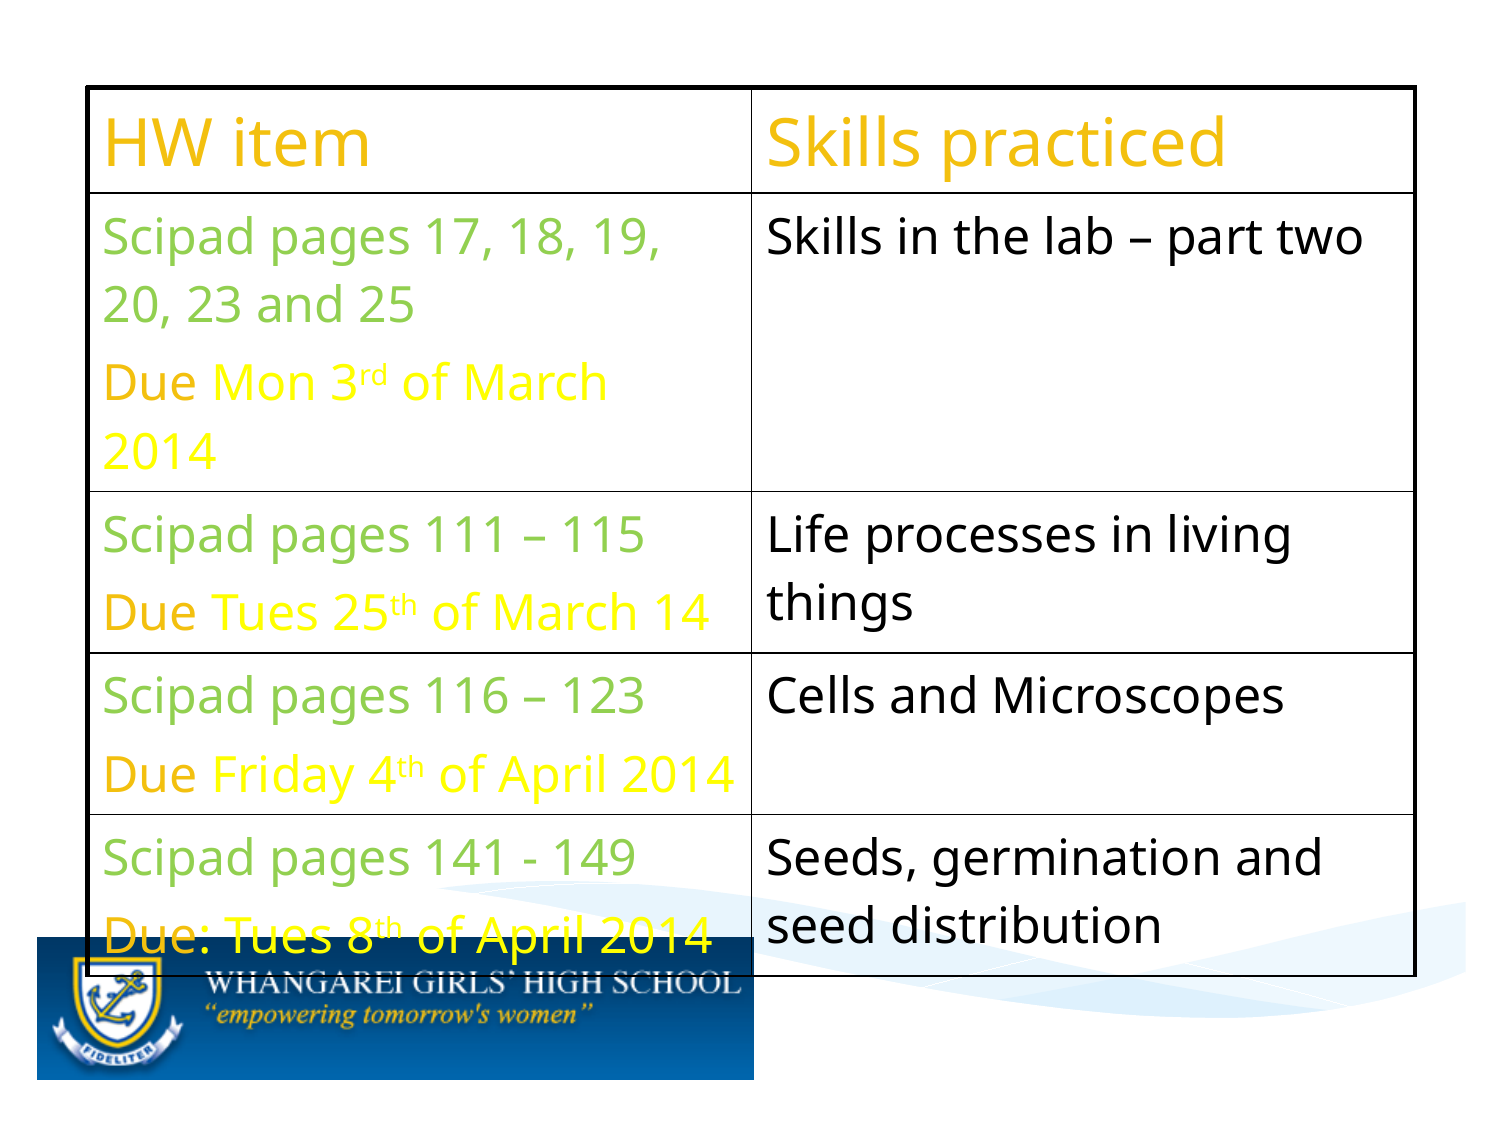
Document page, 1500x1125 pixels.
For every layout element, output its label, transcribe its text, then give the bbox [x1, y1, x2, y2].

table_cell Cells and Microscopes [752, 654, 1413, 814]
table_header HW item [90, 90, 751, 192]
table_cell Scipad pages 111 – 115 Due Tues 25th of March 14 [90, 492, 751, 652]
table_cell Scipad pages 141 - 149 Due: Tues 8th of April 2014 [90, 815, 751, 935]
table_cell Skills in the lab – part two [752, 194, 1413, 491]
picture [37, 937, 754, 1080]
table_cell Seeds, germination and seed distribution [752, 815, 1413, 975]
table_cell Scipad pages 17, 18, 19, 20, 23 and 25 Due Mon 3rd of March 2014 [90, 194, 751, 491]
table_header Skills practiced [752, 90, 1413, 192]
table_cell Life processes in living things [752, 492, 1413, 652]
table_cell Scipad pages 116 – 123 Due Friday 4th of April 2014 [90, 654, 751, 814]
